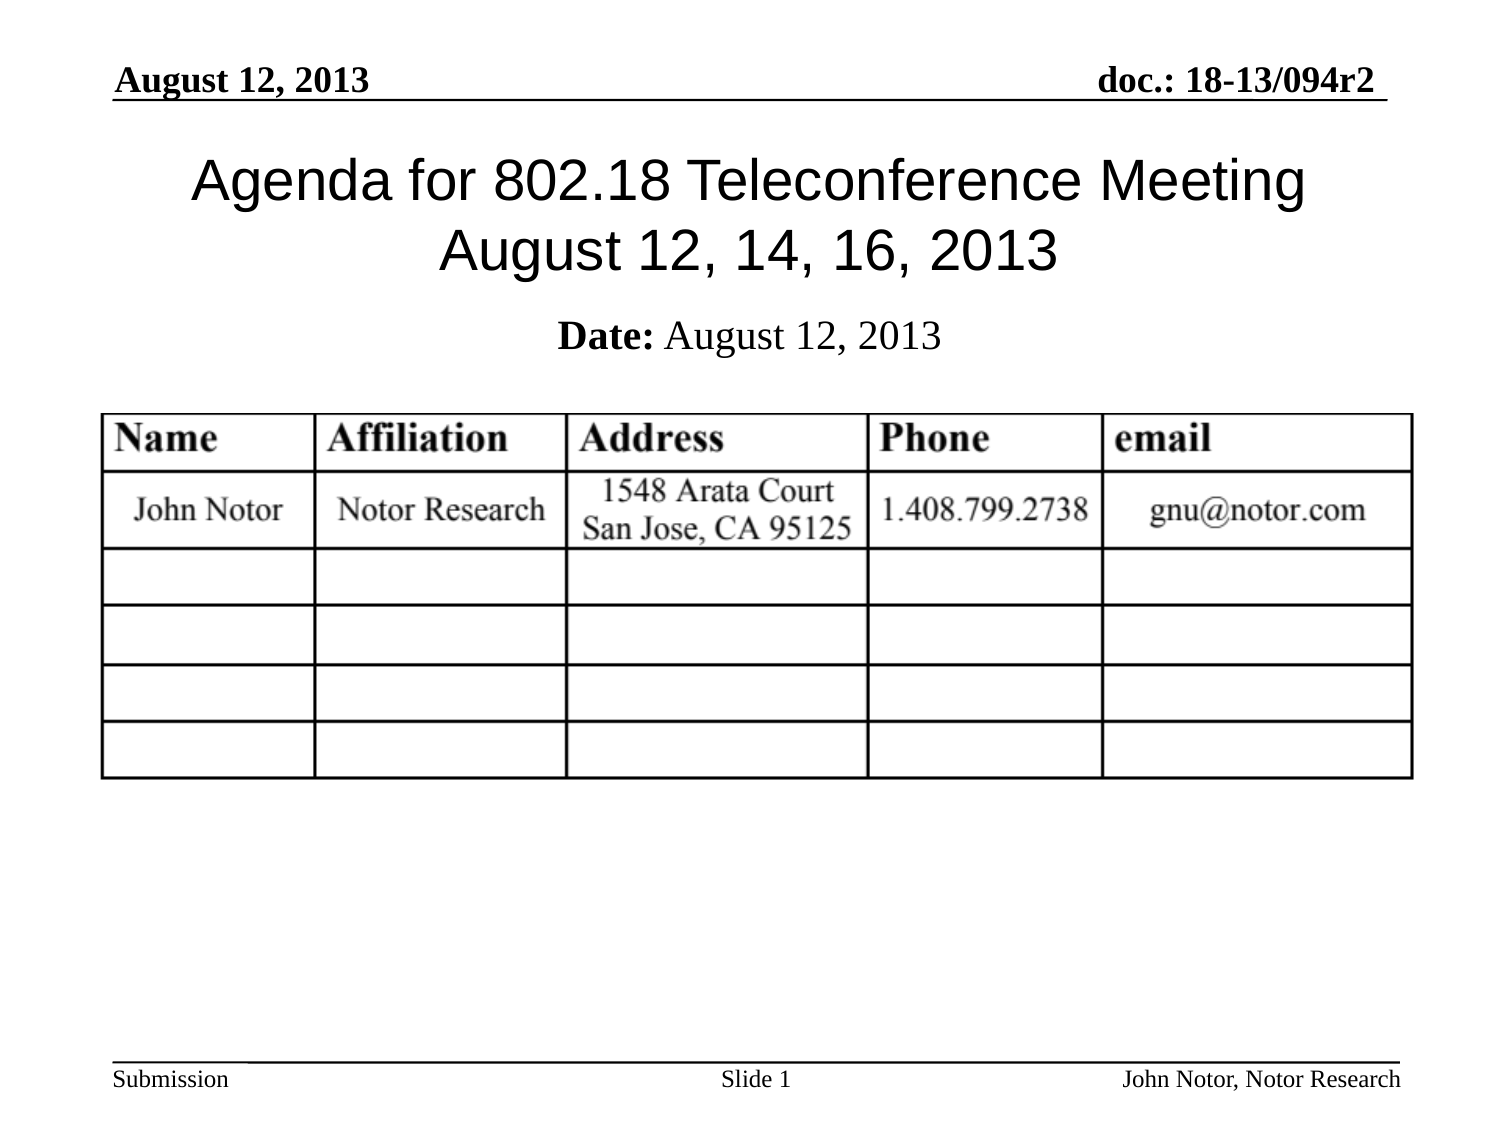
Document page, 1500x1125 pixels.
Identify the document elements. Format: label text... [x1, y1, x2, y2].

title Agenda for 802.18 Teleconference Meeting August 12, 14, 16, 2013 [112, 137, 1388, 288]
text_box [87, 412, 1441, 824]
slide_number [114, 54, 373, 101]
slide_number Slide 1 [712, 1061, 800, 1093]
footer John Notor, Notor Research [1087, 1062, 1402, 1094]
list Date: August 12, 2013 [112, 299, 1388, 363]
